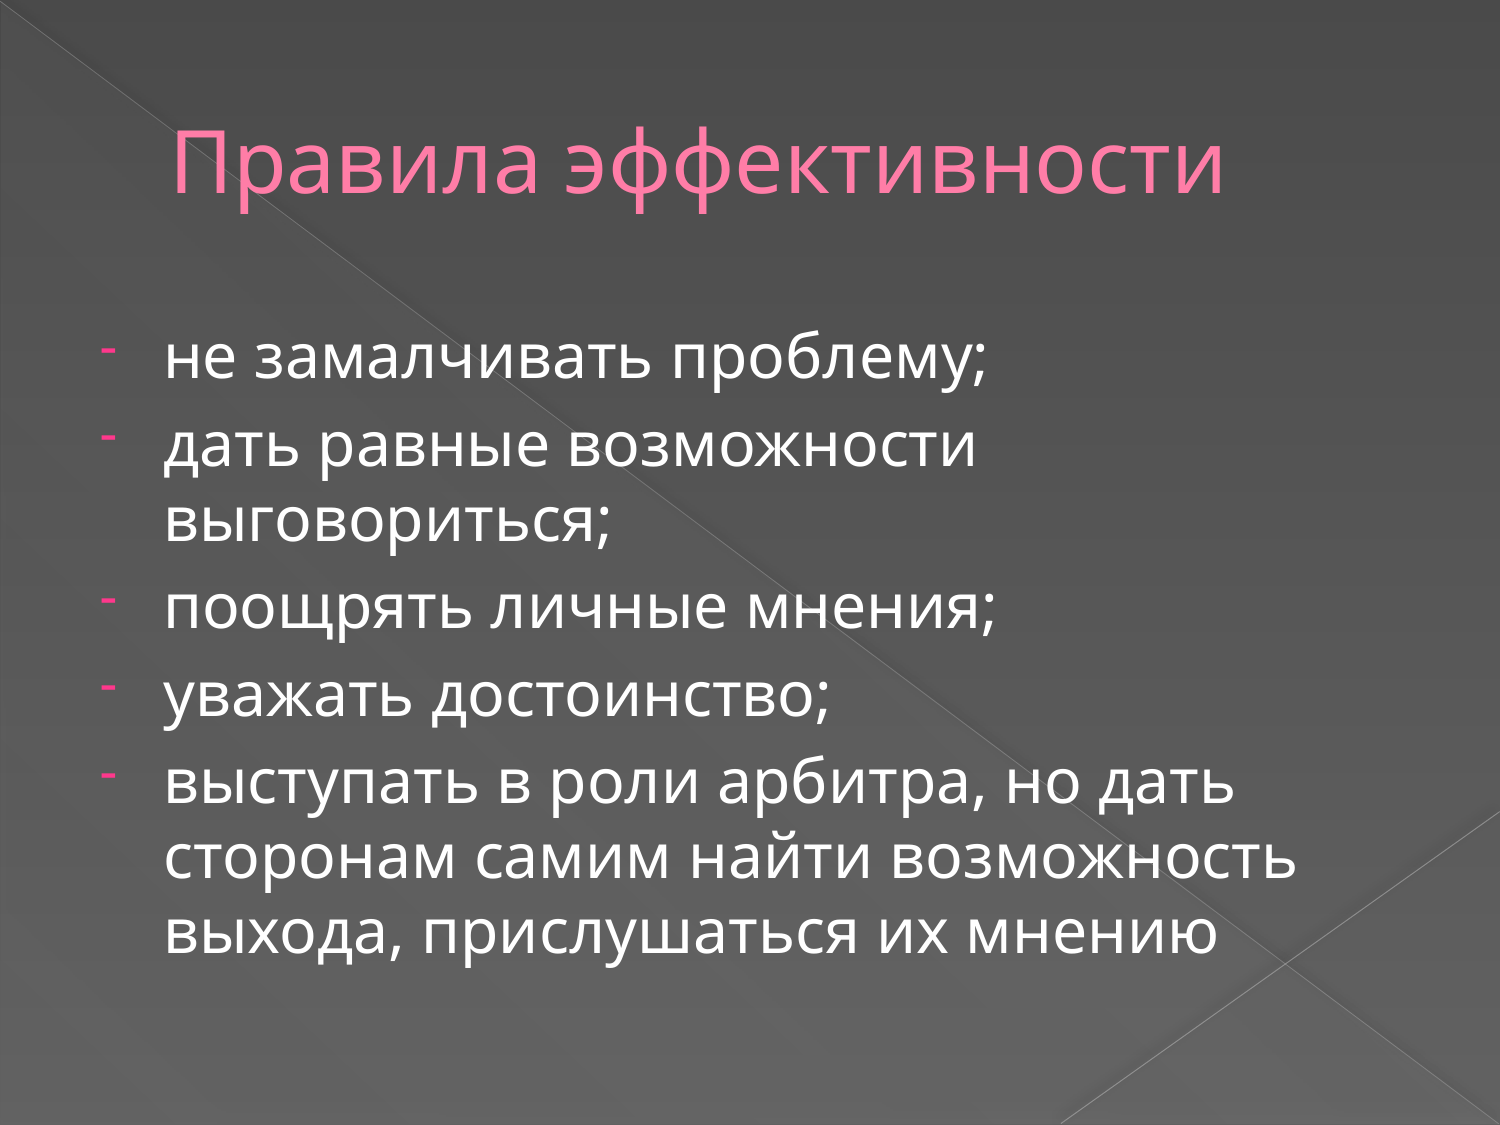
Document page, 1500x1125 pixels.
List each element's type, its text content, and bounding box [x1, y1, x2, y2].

title Правила эффективности [75, 43, 1425, 274]
list не замалчивать проблему; дать равные возможности выговориться; поощрять личные мнения; уважать достоинство; выступать в роли арбитра, но дать сторонам самим найти возможность выхода, прислушаться их мнению [75, 308, 1425, 1059]
